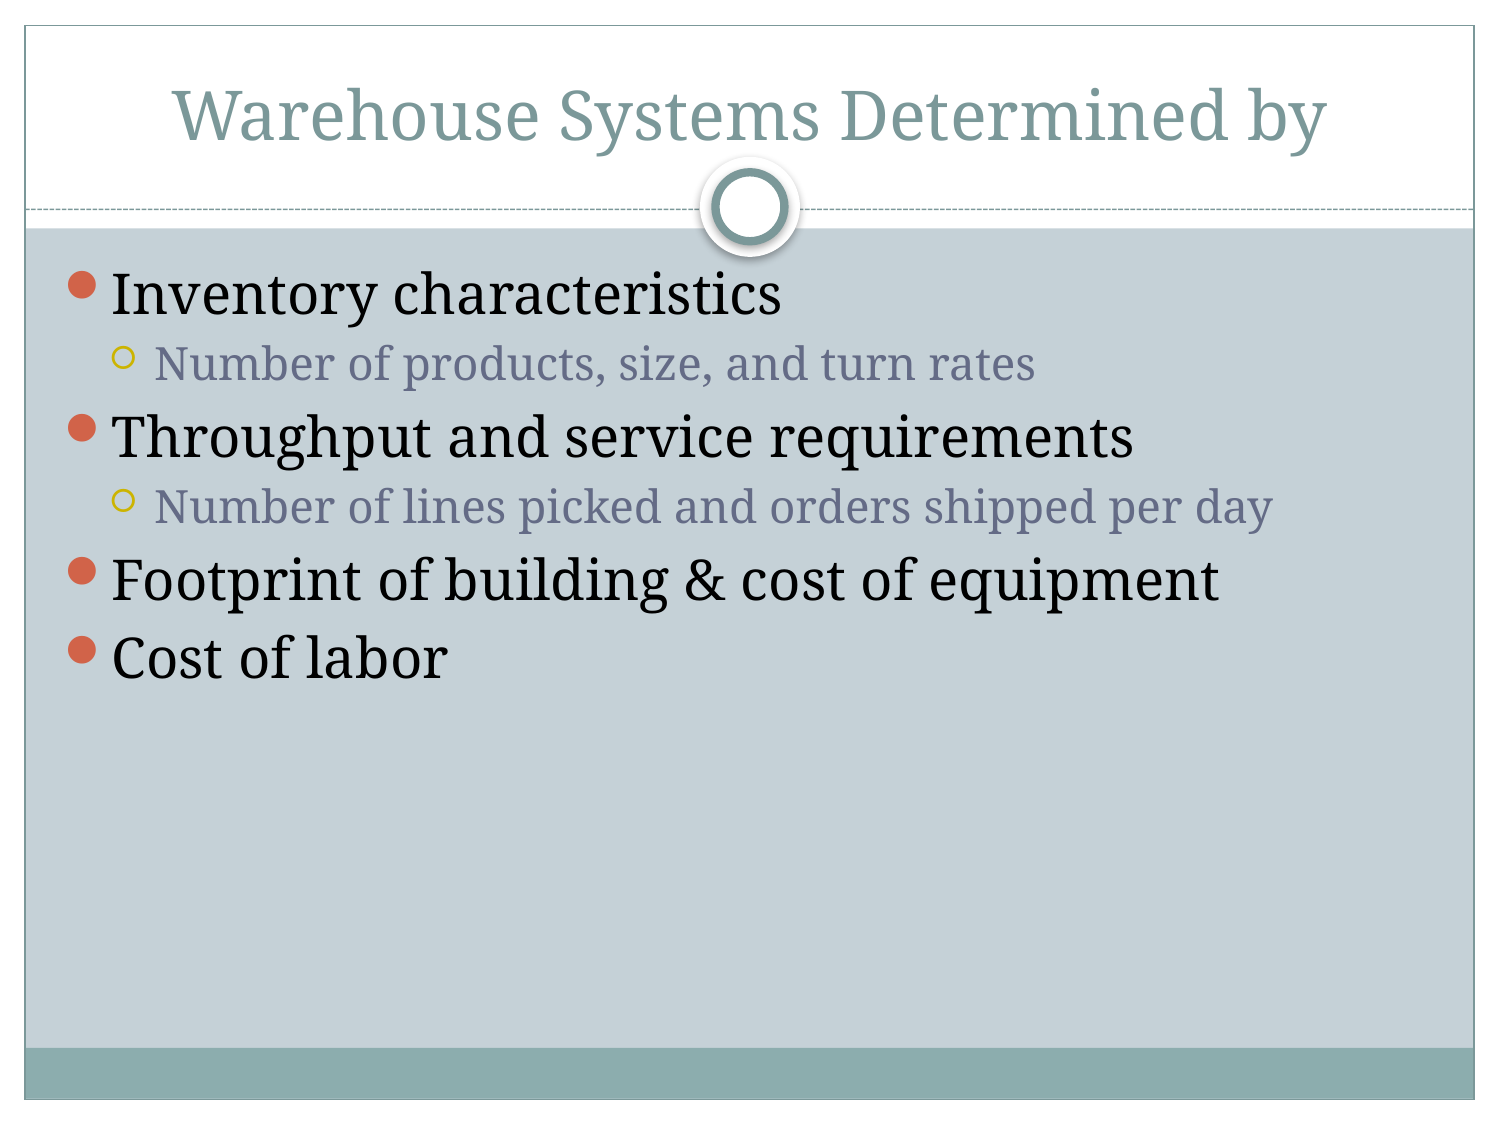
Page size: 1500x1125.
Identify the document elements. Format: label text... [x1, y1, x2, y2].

list Inventory characteristics Number of products, size, and turn rates Throughput and service requirements Number of lines picked and orders shipped per day Footprint of building & cost of equipment Cost of labor [49, 250, 1445, 1001]
title Warehouse Systems Determined by [49, 37, 1450, 162]
